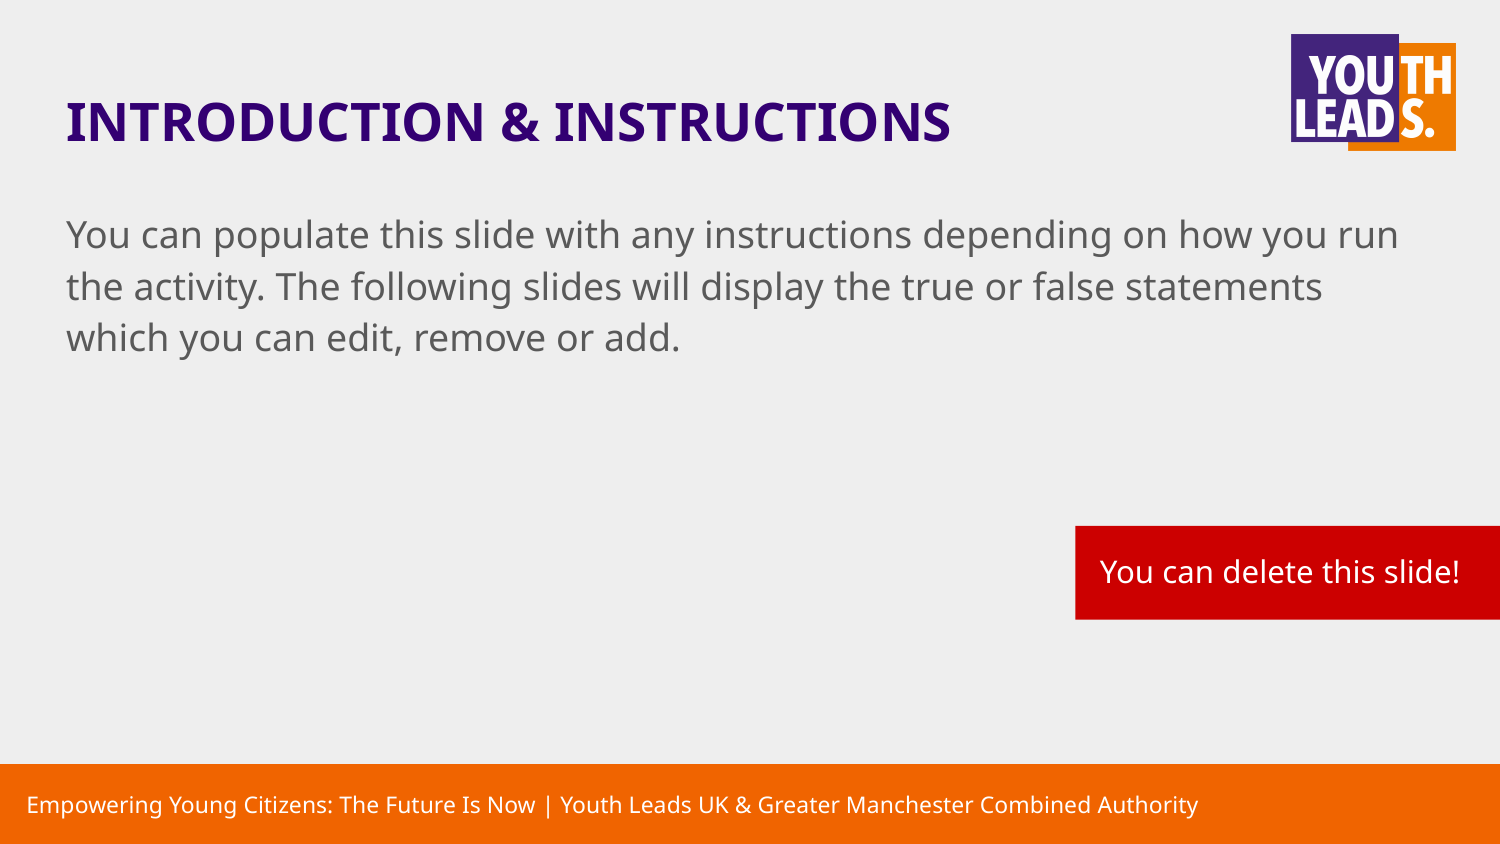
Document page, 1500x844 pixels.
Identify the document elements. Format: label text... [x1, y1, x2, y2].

title INTRODUCTION & INSTRUCTIONS [51, 72, 1449, 167]
text_box [1075, 525, 1500, 620]
list You can populate this slide with any instructions depending on how you run the activity. The following slides will display the true or false statements which you can edit, remove or add. [51, 189, 1449, 750]
picture [1291, 34, 1456, 151]
text_box You can delete this slide! [1084, 537, 1500, 609]
